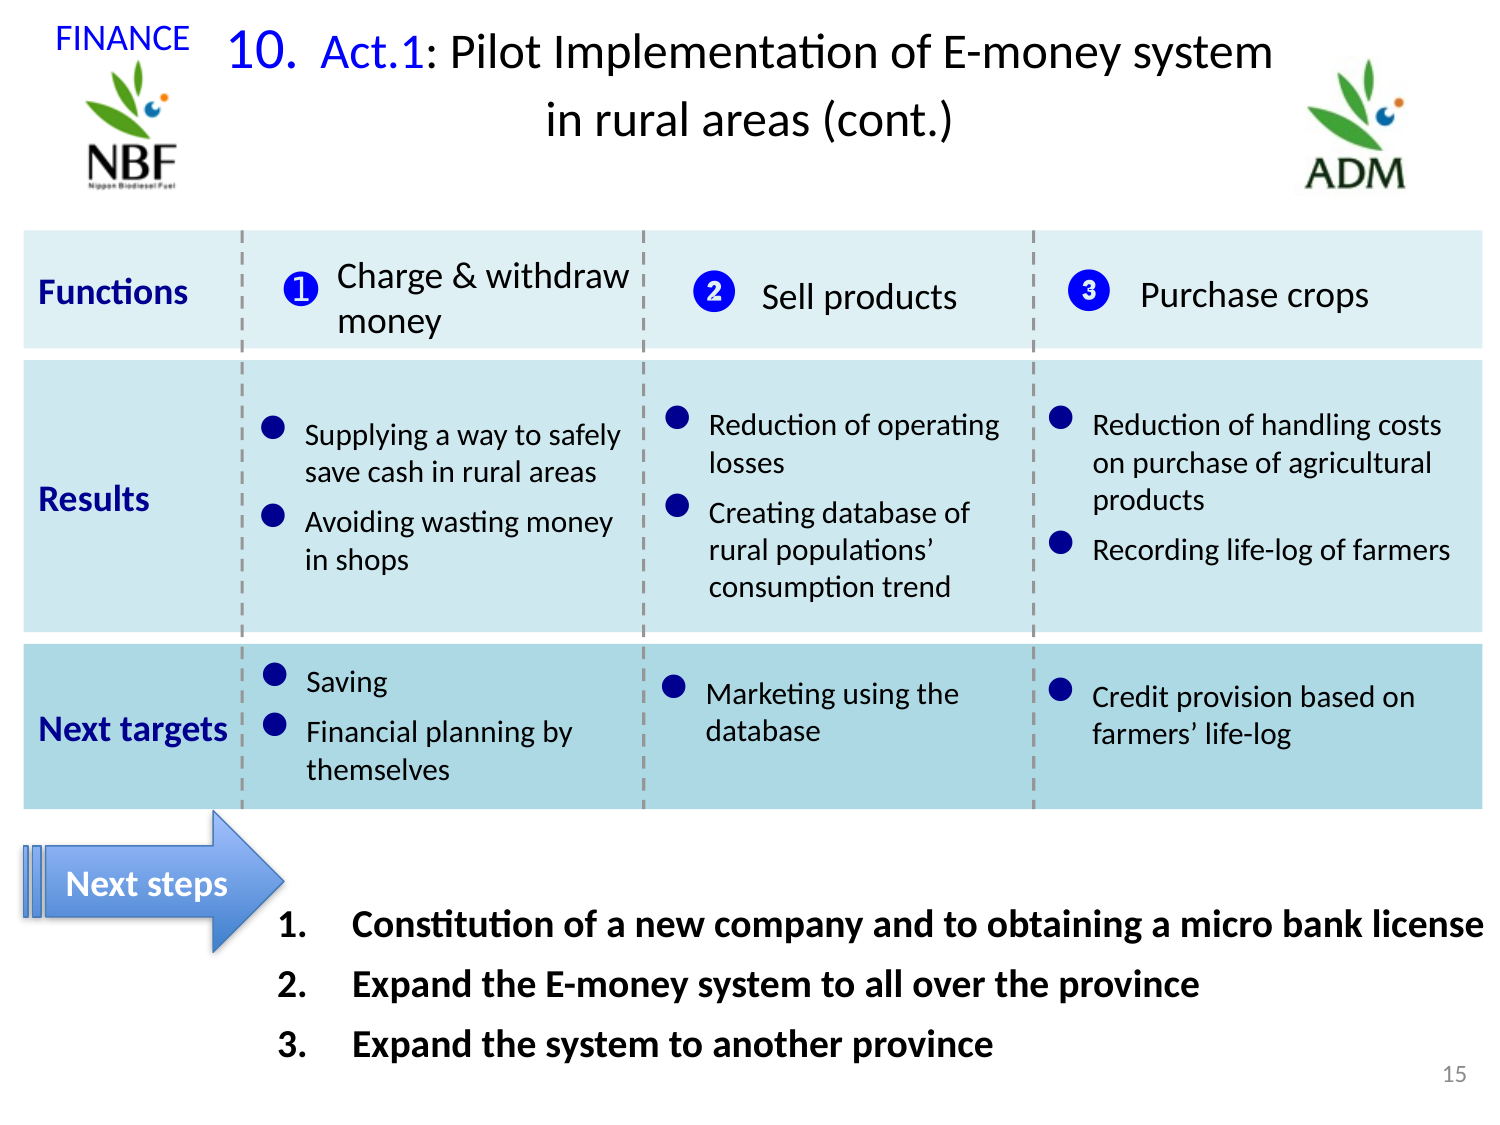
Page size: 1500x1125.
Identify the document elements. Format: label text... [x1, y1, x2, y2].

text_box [23, 230, 1483, 847]
text_box Next steps [44, 856, 285, 953]
text_box Constitution of a new company and to obtaining a micro bank license Expand the E-money system to all over the province Expand the system to another province [262, 890, 1500, 1073]
slide_number 14 [1399, 1073, 1483, 1103]
text_box Next steps [32, 856, 42, 918]
text_box Next steps [23, 855, 29, 918]
picture [1281, 56, 1426, 197]
picture [80, 56, 183, 196]
text_box 10. Act.1: Pilot Implementation of E-money system in rural areas (cont.) [166, 10, 1334, 173]
